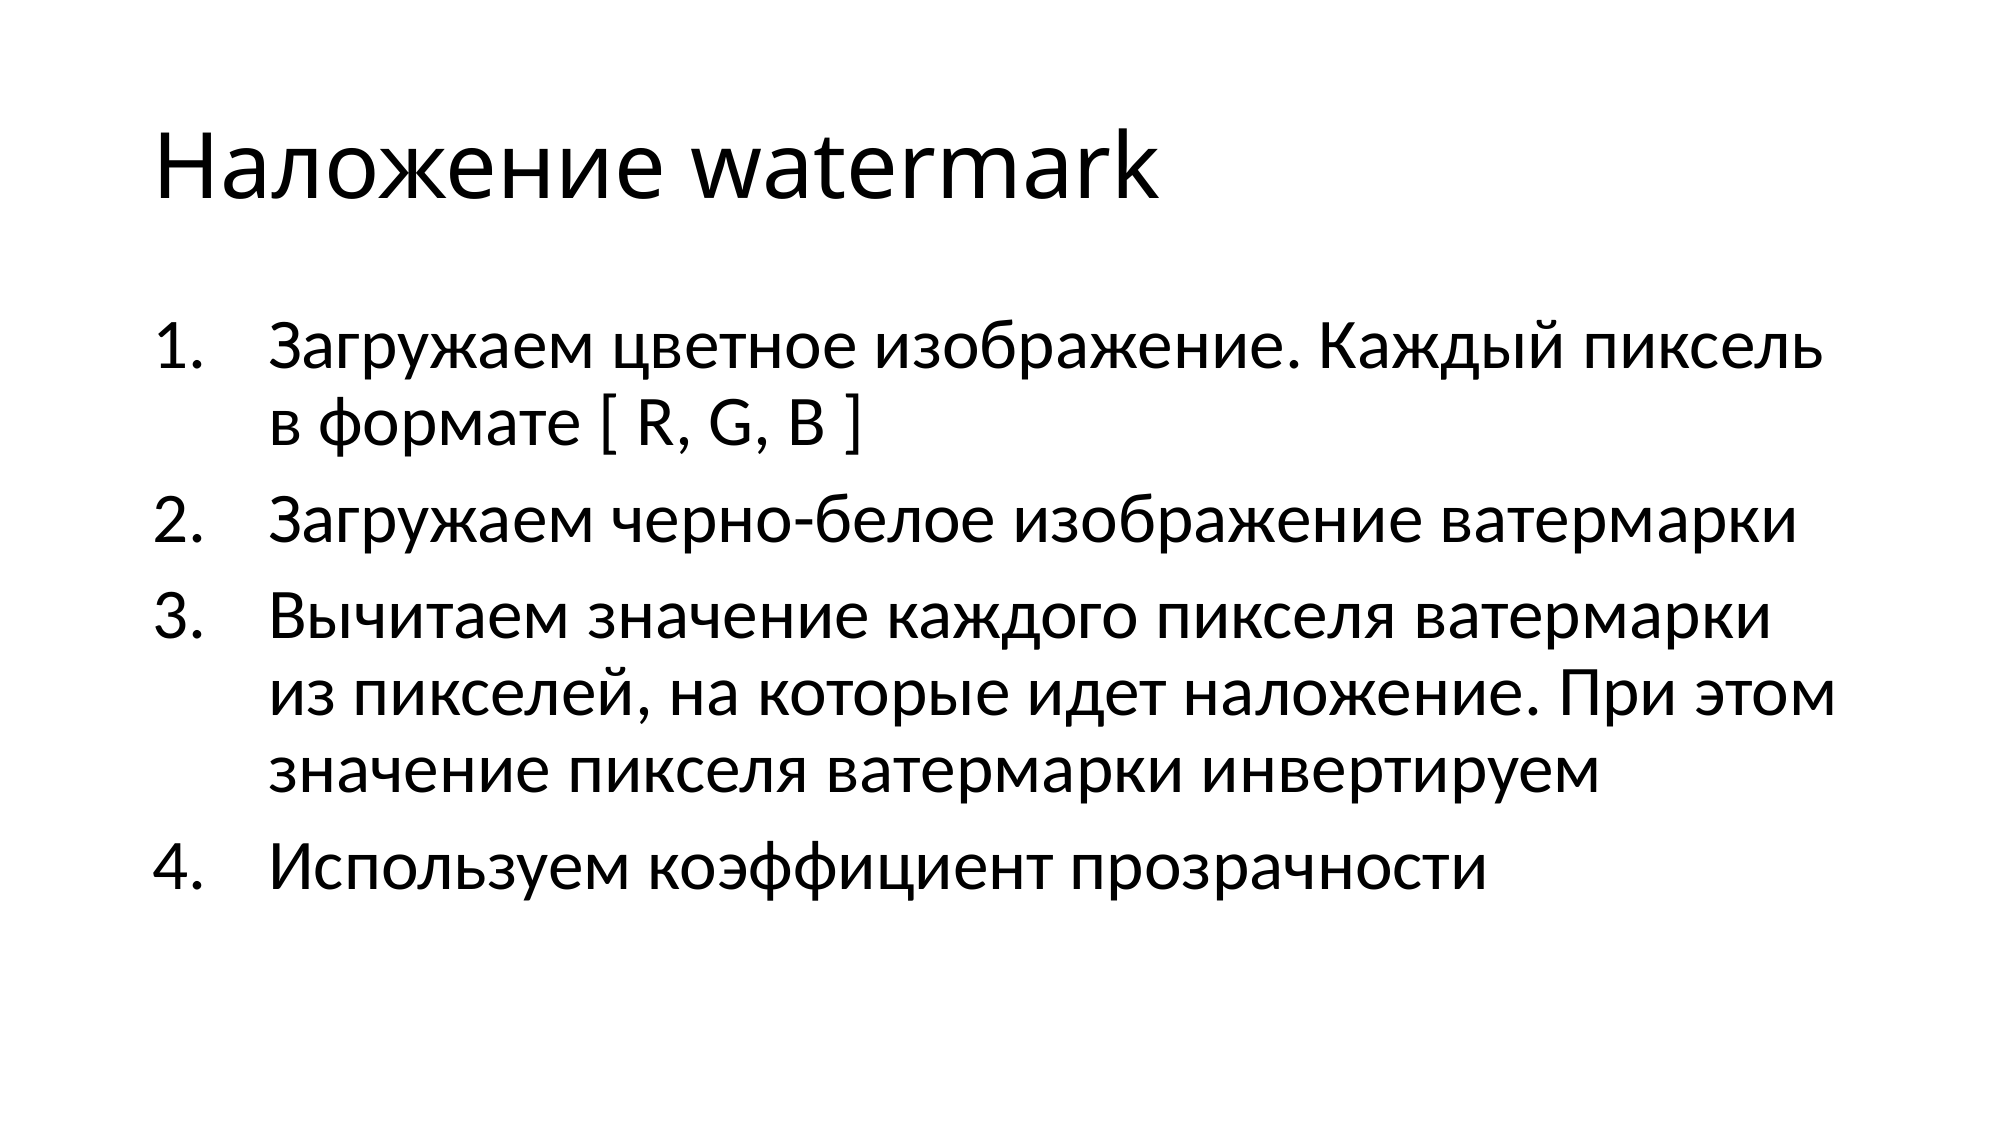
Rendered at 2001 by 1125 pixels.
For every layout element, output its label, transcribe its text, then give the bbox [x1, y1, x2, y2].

list Загружаем цветное изображение. Каждый пиксель в формате [ R, G, B ] Загружаем черно-белое изображение ватермарки Вычитаем значение каждого пикселя ватермарки из пикселей, на которые идет наложение. При этом значение пикселя ватермарки инвертируем Используем коэффициент прозрачности [137, 299, 1863, 1038]
title Наложение watermark [137, 59, 1863, 278]
